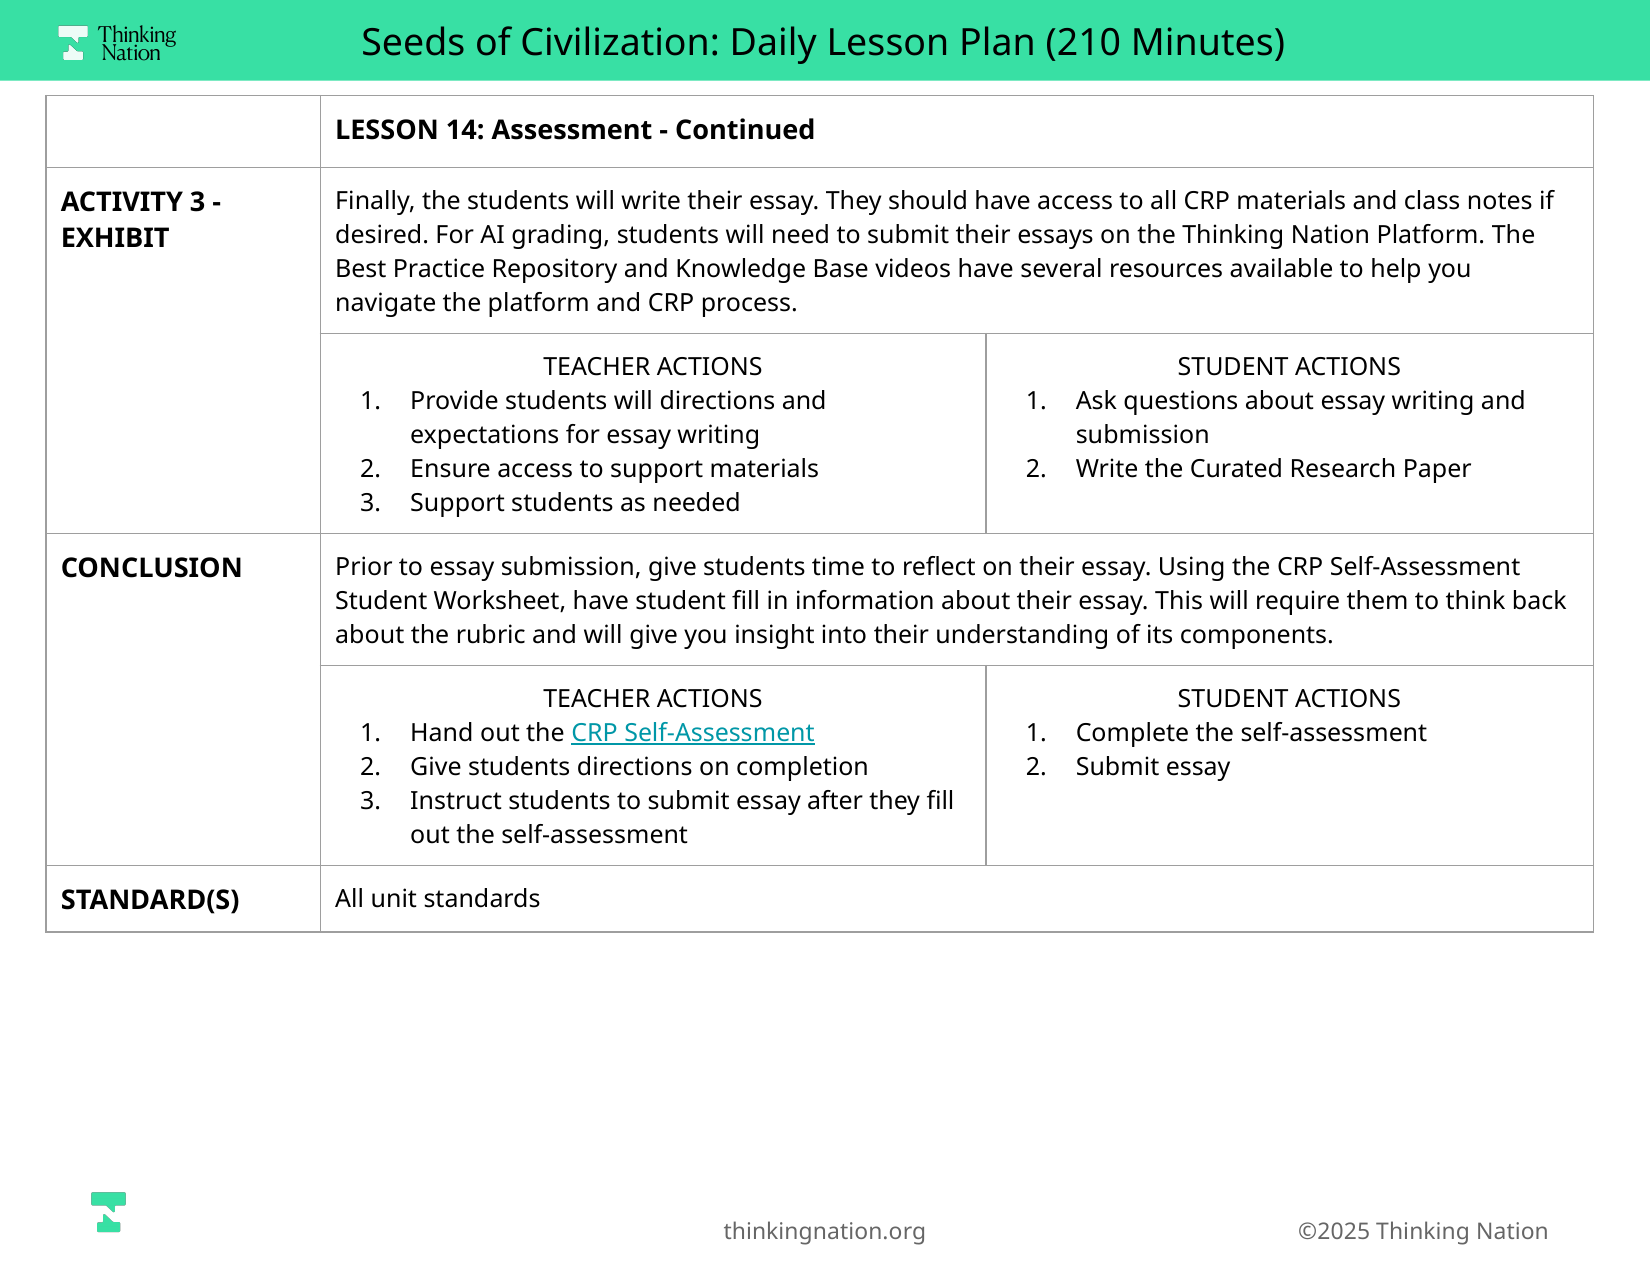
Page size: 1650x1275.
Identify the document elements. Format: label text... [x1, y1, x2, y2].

table_cell STANDARD(S) [47, 866, 320, 931]
picture [80, 1184, 136, 1240]
table_cell ACTIVITY 3 - EXHIBIT [47, 168, 320, 533]
picture [45, 14, 180, 85]
table_cell Prior to essay submission, give students time to reflect on their essay. Using the CRP Self-Assessment Student Worksheet, have student fill in information about their essay. This will require them to think back about the rubric and will give you insight into their understanding of its components. [321, 534, 1593, 665]
table_cell STUDENT ACTIONS Complete the self-assessment Submit essay [987, 666, 1593, 865]
table_header [47, 96, 320, 167]
table_cell CONCLUSION [47, 534, 320, 865]
text_box ©2025 Thinking Nation [1174, 1200, 1566, 1240]
table_cell All unit standards [321, 866, 1593, 931]
table_cell TEACHER ACTIONS Provide students will directions and expectations for essay writing Ensure access to support materials Support students as needed [321, 334, 985, 533]
table_cell STUDENT ACTIONS Ask questions about essay writing and submission Write the Curated Research Paper [987, 334, 1593, 533]
text_box thinkingnation.org [629, 1200, 1021, 1240]
table_cell TEACHER ACTIONS Hand out the CRP Self-Assessment Give students directions on completion Instruct students to submit essay after they fill out the self-assessment [321, 666, 985, 865]
table_header LESSON 14: Assessment - Continued [321, 96, 1593, 167]
text_box Seeds of Civilization: Daily Lesson Plan (210 Minutes) [0, 0, 1650, 81]
table_cell Finally, the students will write their essay. They should have access to all CRP materials and class notes if desired. For AI grading, students will need to submit their essays on the Thinking Nation Platform. The Best Practice Repository and Knowledge Base videos have several resources available to help you navigate the platform and CRP process. [321, 168, 1593, 333]
